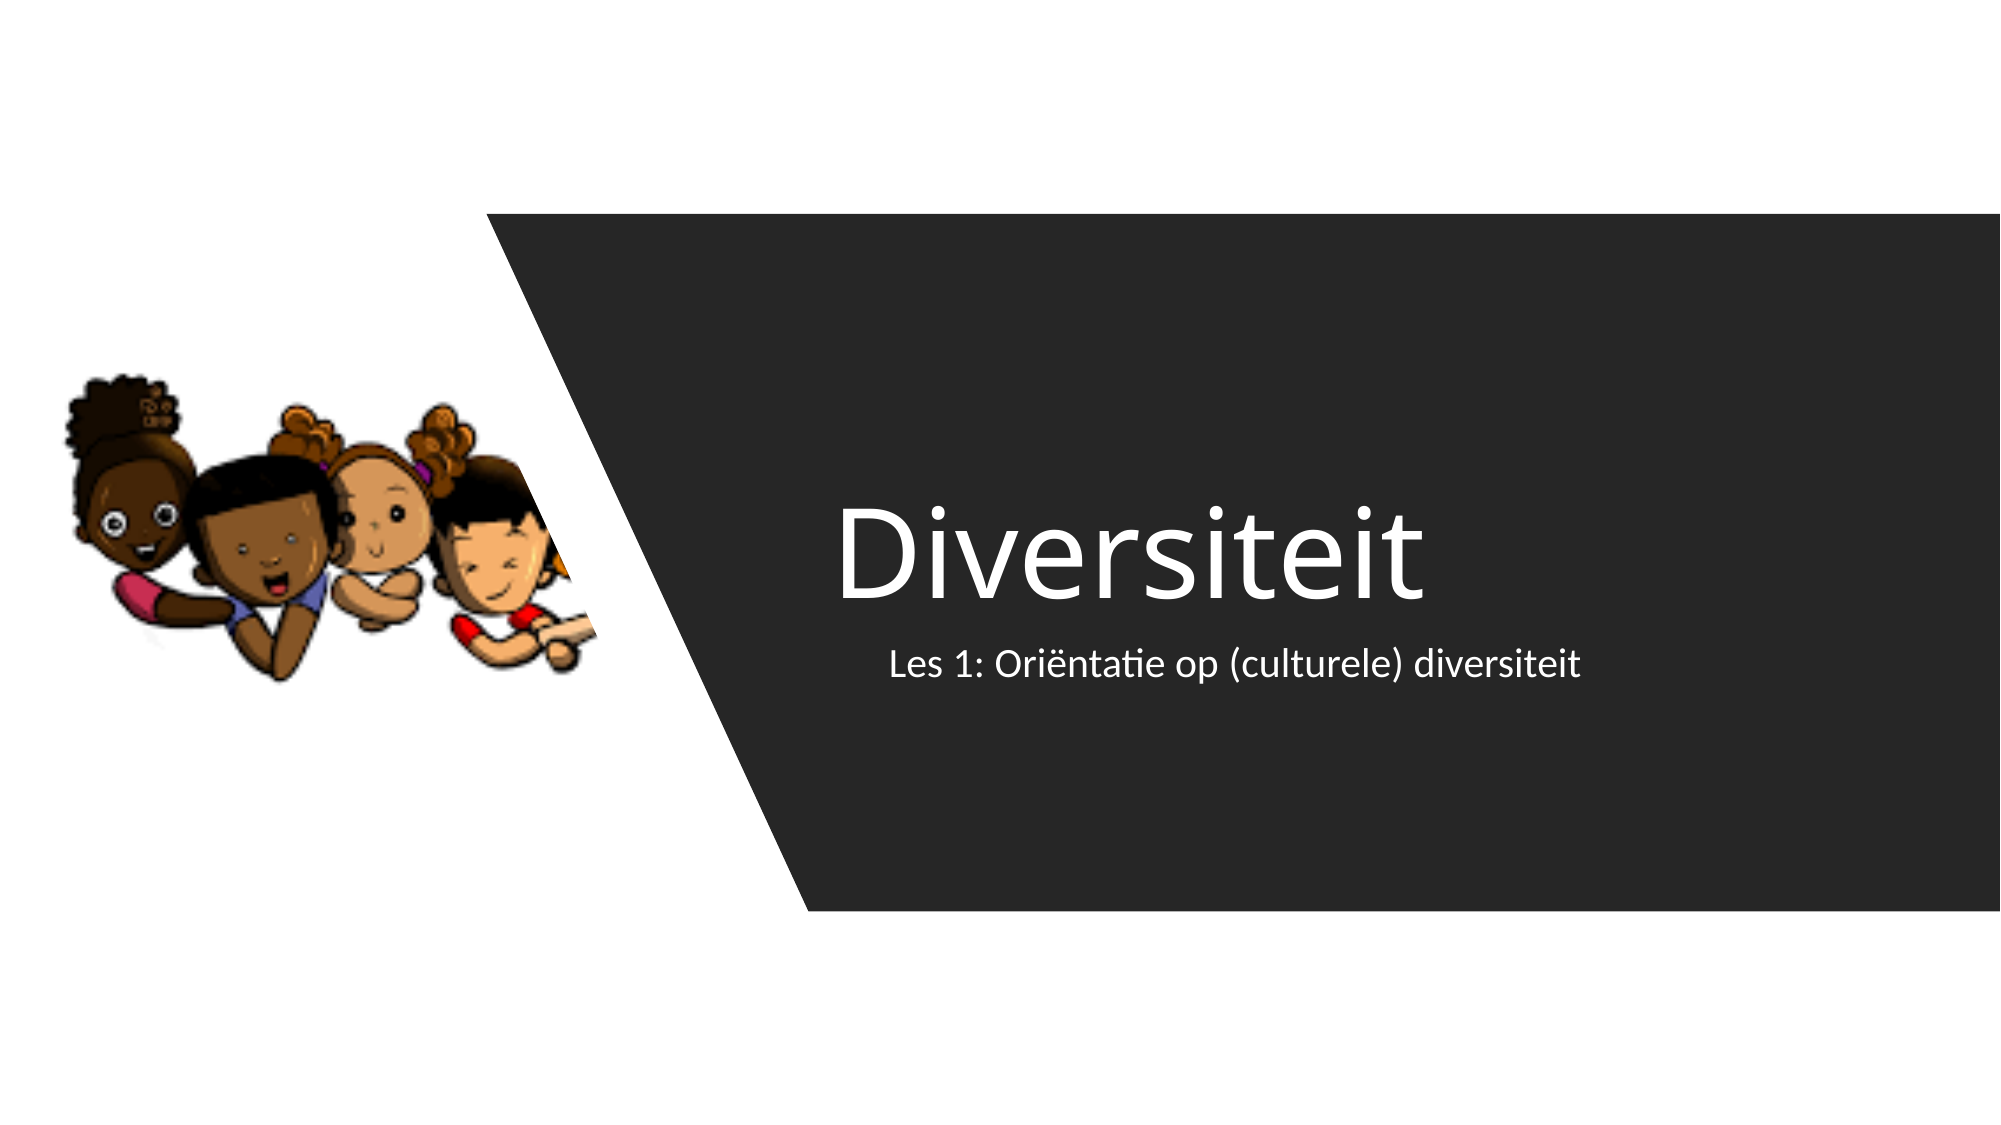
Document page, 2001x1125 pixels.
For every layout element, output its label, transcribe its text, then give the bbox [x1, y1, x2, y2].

subtitle Les 1: Oriëntatie op (culturele) diversiteit [873, 633, 1863, 784]
picture [0, 213, 724, 912]
text_box [484, 212, 2000, 913]
title Diversiteit [816, 299, 1863, 633]
